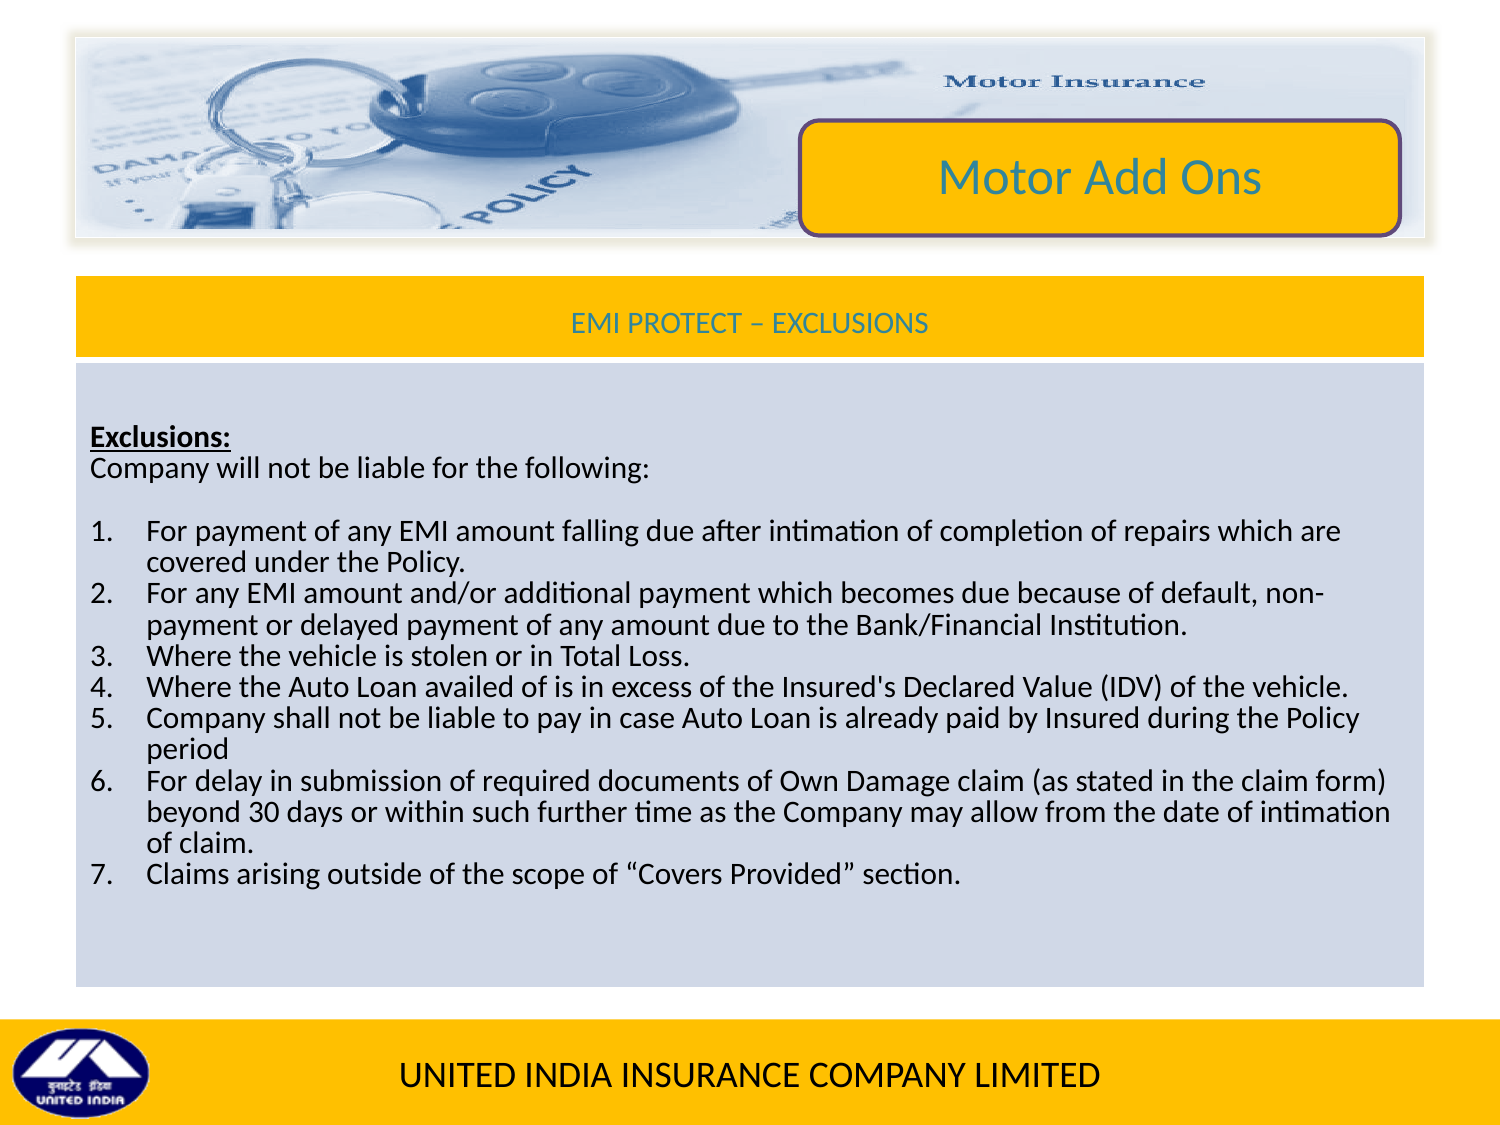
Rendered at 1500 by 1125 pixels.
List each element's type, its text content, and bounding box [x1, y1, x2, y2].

text_box UNITED INDIA INSURANCE COMPANY LIMITED [0, 1019, 1500, 1125]
picture [74, 37, 1426, 238]
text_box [799, 120, 1401, 236]
table_header EMI PROTECT – EXCLUSIONS [76, 276, 1424, 357]
picture [11, 1027, 153, 1119]
table_cell Exclusions: Company will not be liable for the following: For payment of any EMI amount falling due after intimation of completion of repairs which are covered under the Policy. For any EMI amount and/or additional payment which becomes due because of default, non-payment or delayed payment of any amount due to the Bank/Financial Institution. Where the vehicle is stolen or in Total Loss. Where the Auto Loan availed of is in excess of the Insured's Declared Value (IDV) of the vehicle. Company shall not be liable to pay in case Auto Loan is already paid by Insured during the Policy period For delay in submission of required documents of Own Damage claim (as stated in the claim form) beyond 30 days or within such further time as the Company may allow from the date of intimation of claim. Claims arising outside of the scope of “Covers Provided” section. [76, 363, 1424, 987]
